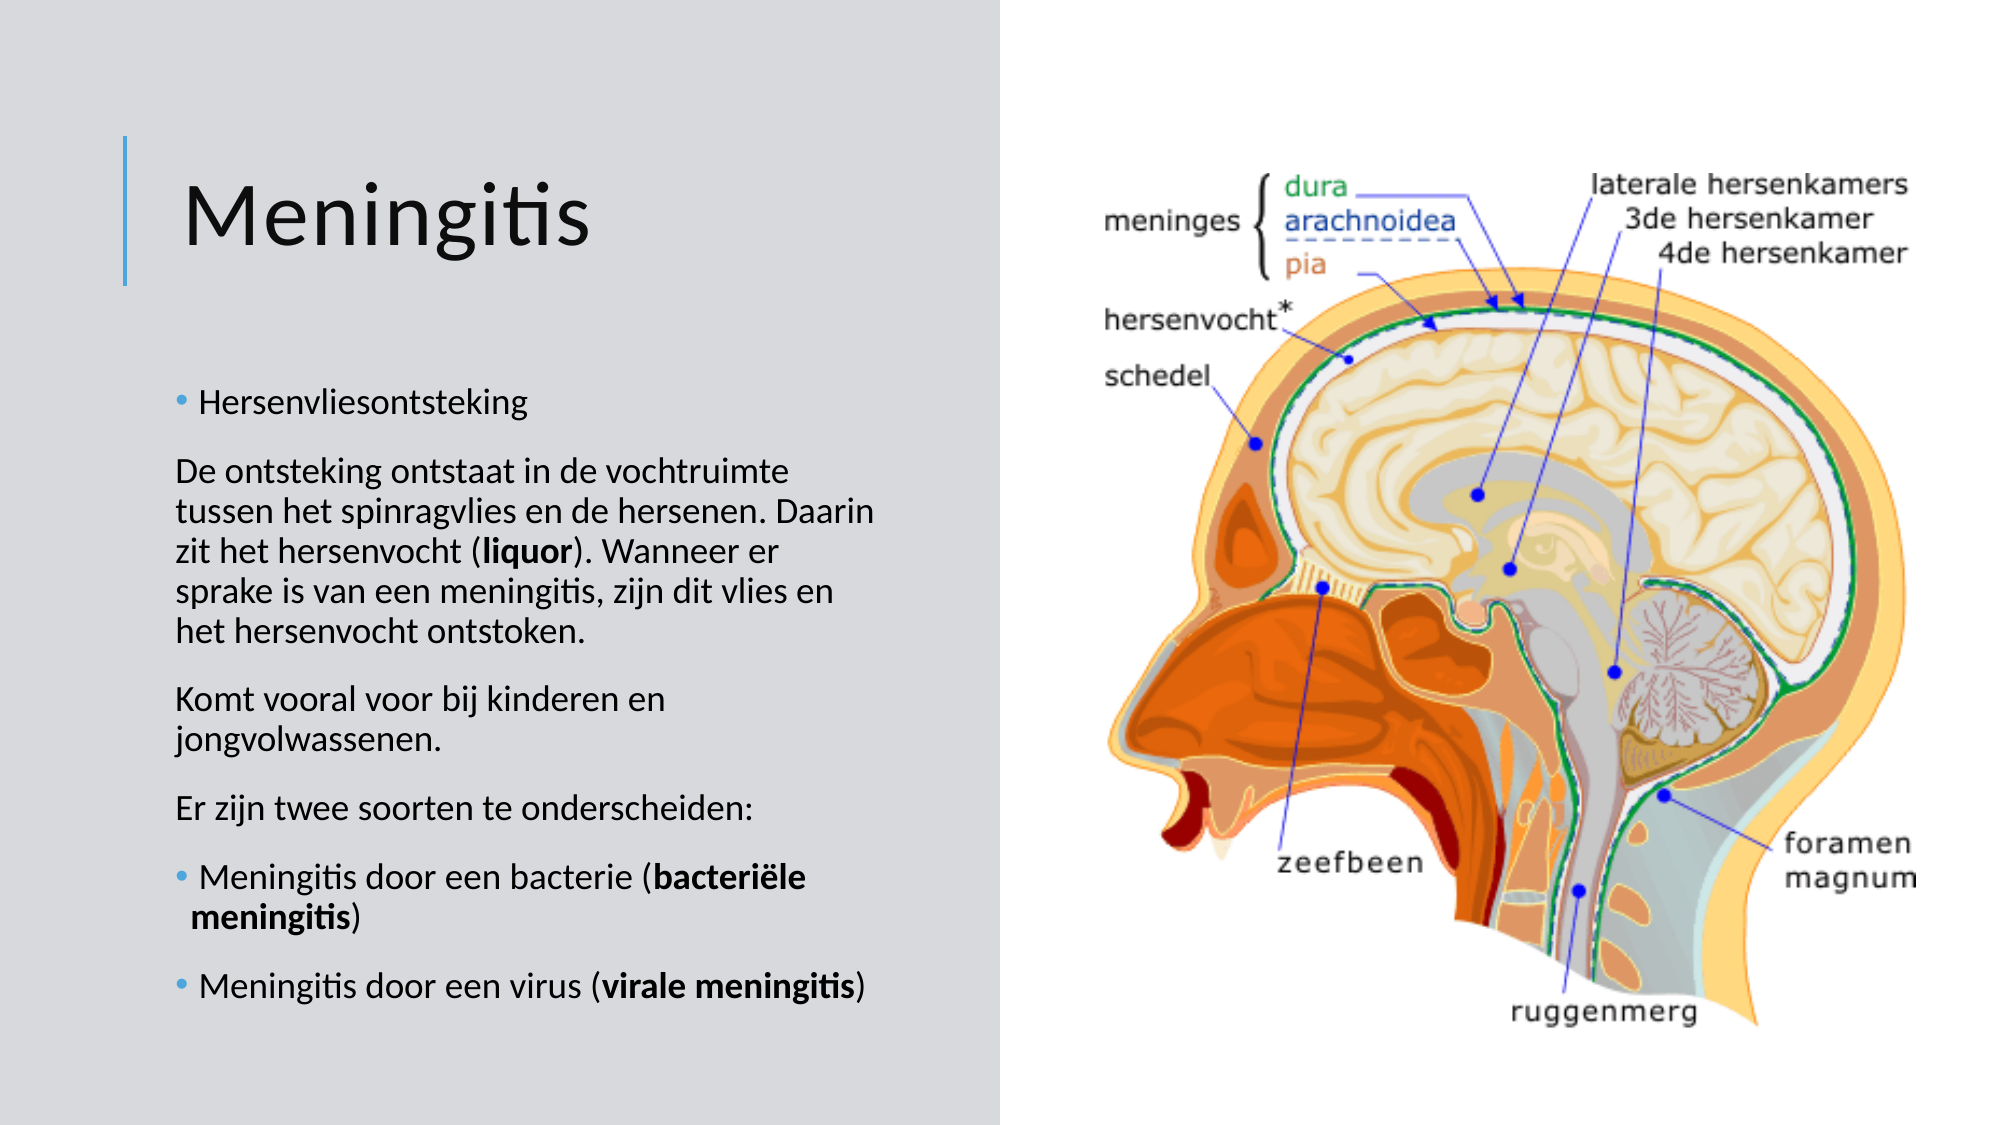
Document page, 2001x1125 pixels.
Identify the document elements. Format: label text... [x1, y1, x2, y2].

list Hersenvliesontsteking De ontsteking ontstaat in de vochtruimte tussen het spinragvlies en de hersenen. Daarin zit het hersenvocht (liquor). Wanneer er sprake is van een meningitis, zijn dit vlies en het hersenvocht ontstoken. Komt vooral voor bij kinderen en jongvolwassenen. Er zijn twee soorten te onderscheiden: Meningitis door een bacterie (bacteriële meningitis) Meningitis door een virus (virale meningitis) [168, 375, 888, 1020]
text_box [0, 0, 1001, 1125]
title Meningitis [168, 75, 888, 363]
picture [1104, 173, 1916, 1041]
